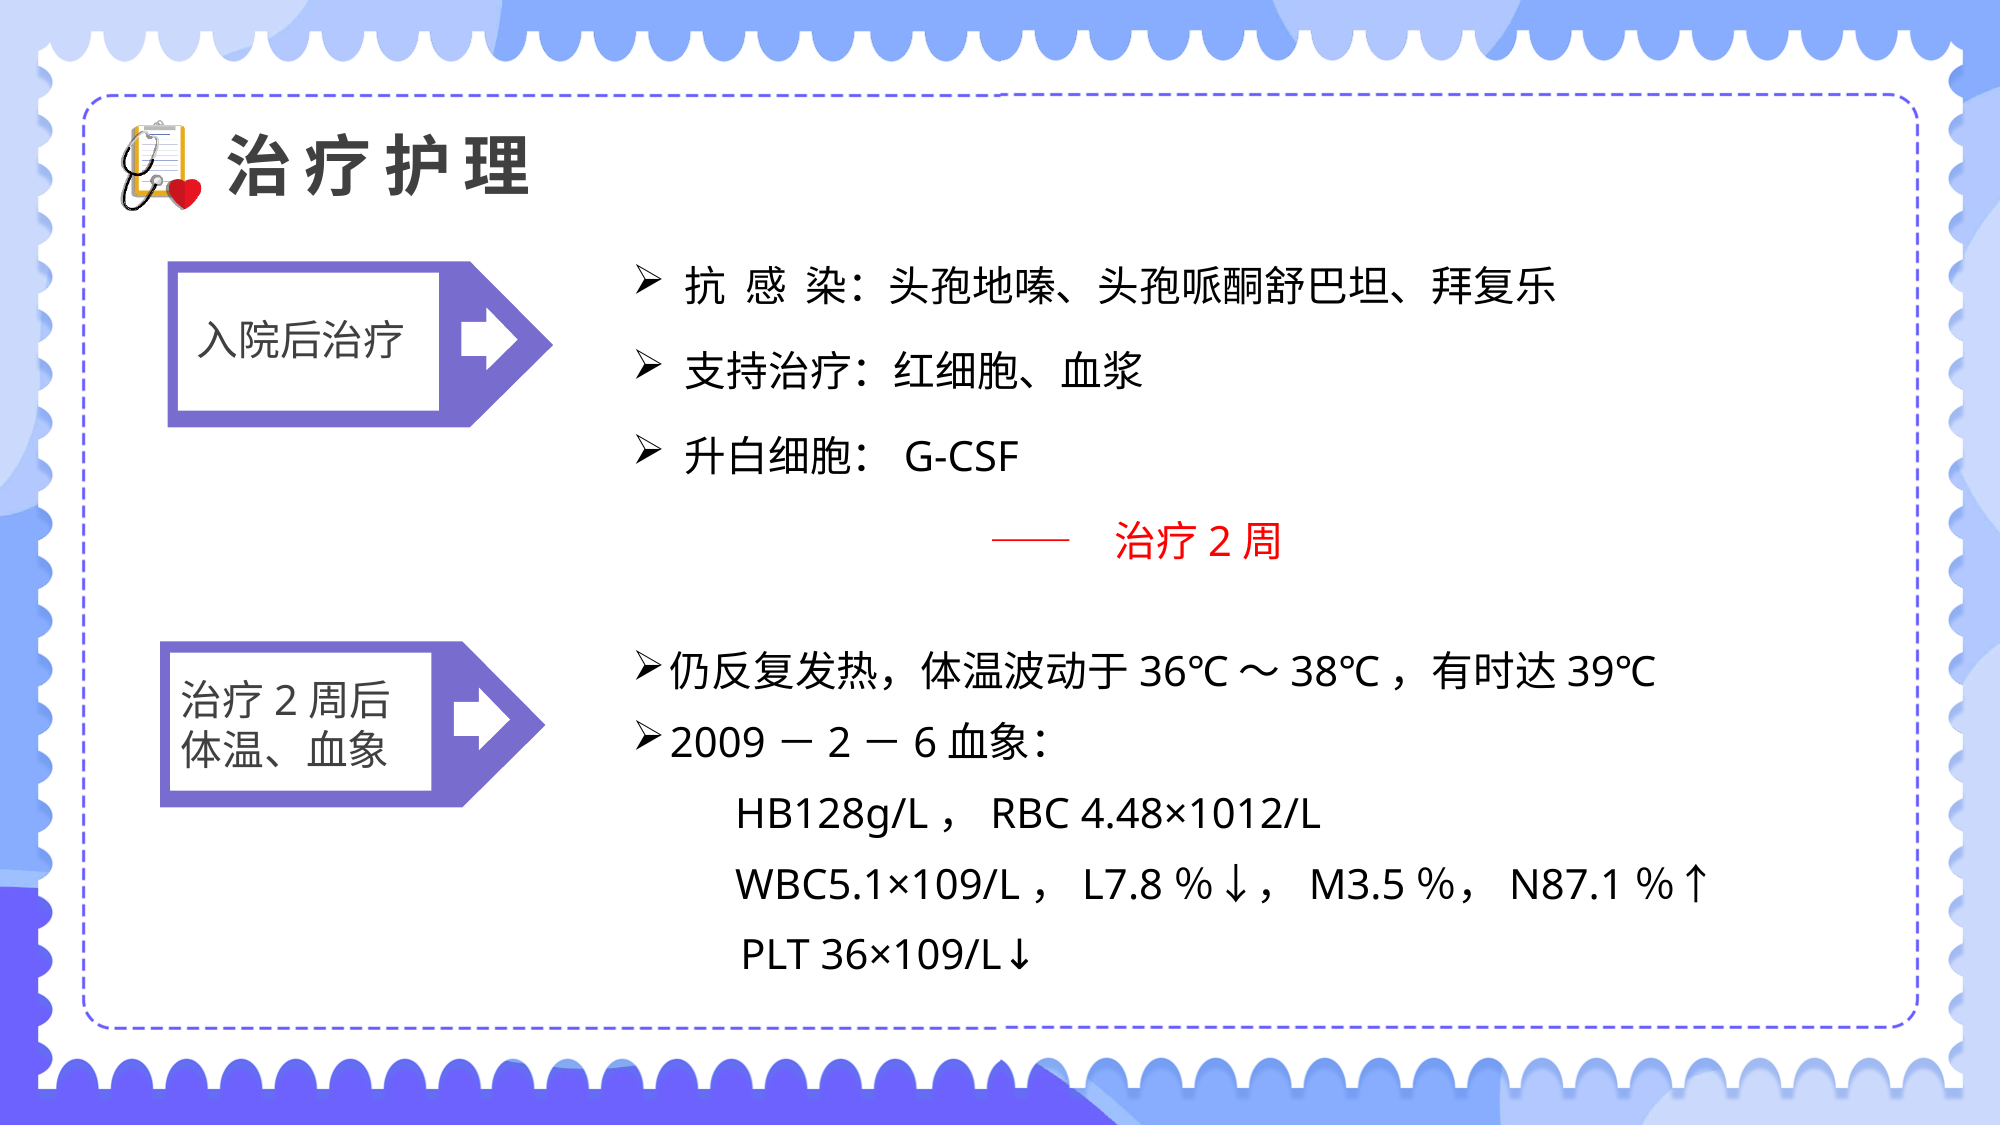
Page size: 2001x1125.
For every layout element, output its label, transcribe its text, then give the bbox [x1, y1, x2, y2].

text_box [160, 641, 546, 808]
list 抗 感 染：头孢地嗪、头孢哌酮舒巴坦、拜复乐 支持治疗：红细胞、血浆 升白细胞：G-CSF —— 治疗2周 [617, 217, 1768, 619]
text_box [453, 687, 511, 751]
text_box [167, 261, 554, 428]
text_box 仍反复发热，体温波动于36℃～38℃，有时达39℃ 2009－2－6血象： HB128g/L，RBC 4.48×1012/L WBC5.1×109/L，L7.8％↓，M3.5％，N87.1％↑ PLT 36×109/L↓ [617, 637, 1840, 1009]
text_box [170, 652, 432, 791]
text_box 治疗2周后体温、血象 [173, 666, 434, 782]
text_box [461, 307, 518, 371]
text_box 治疗护理 [210, 116, 546, 212]
text_box [177, 272, 439, 411]
text_box 入院后治疗 [189, 306, 428, 372]
picture [0, 0, 2000, 1125]
